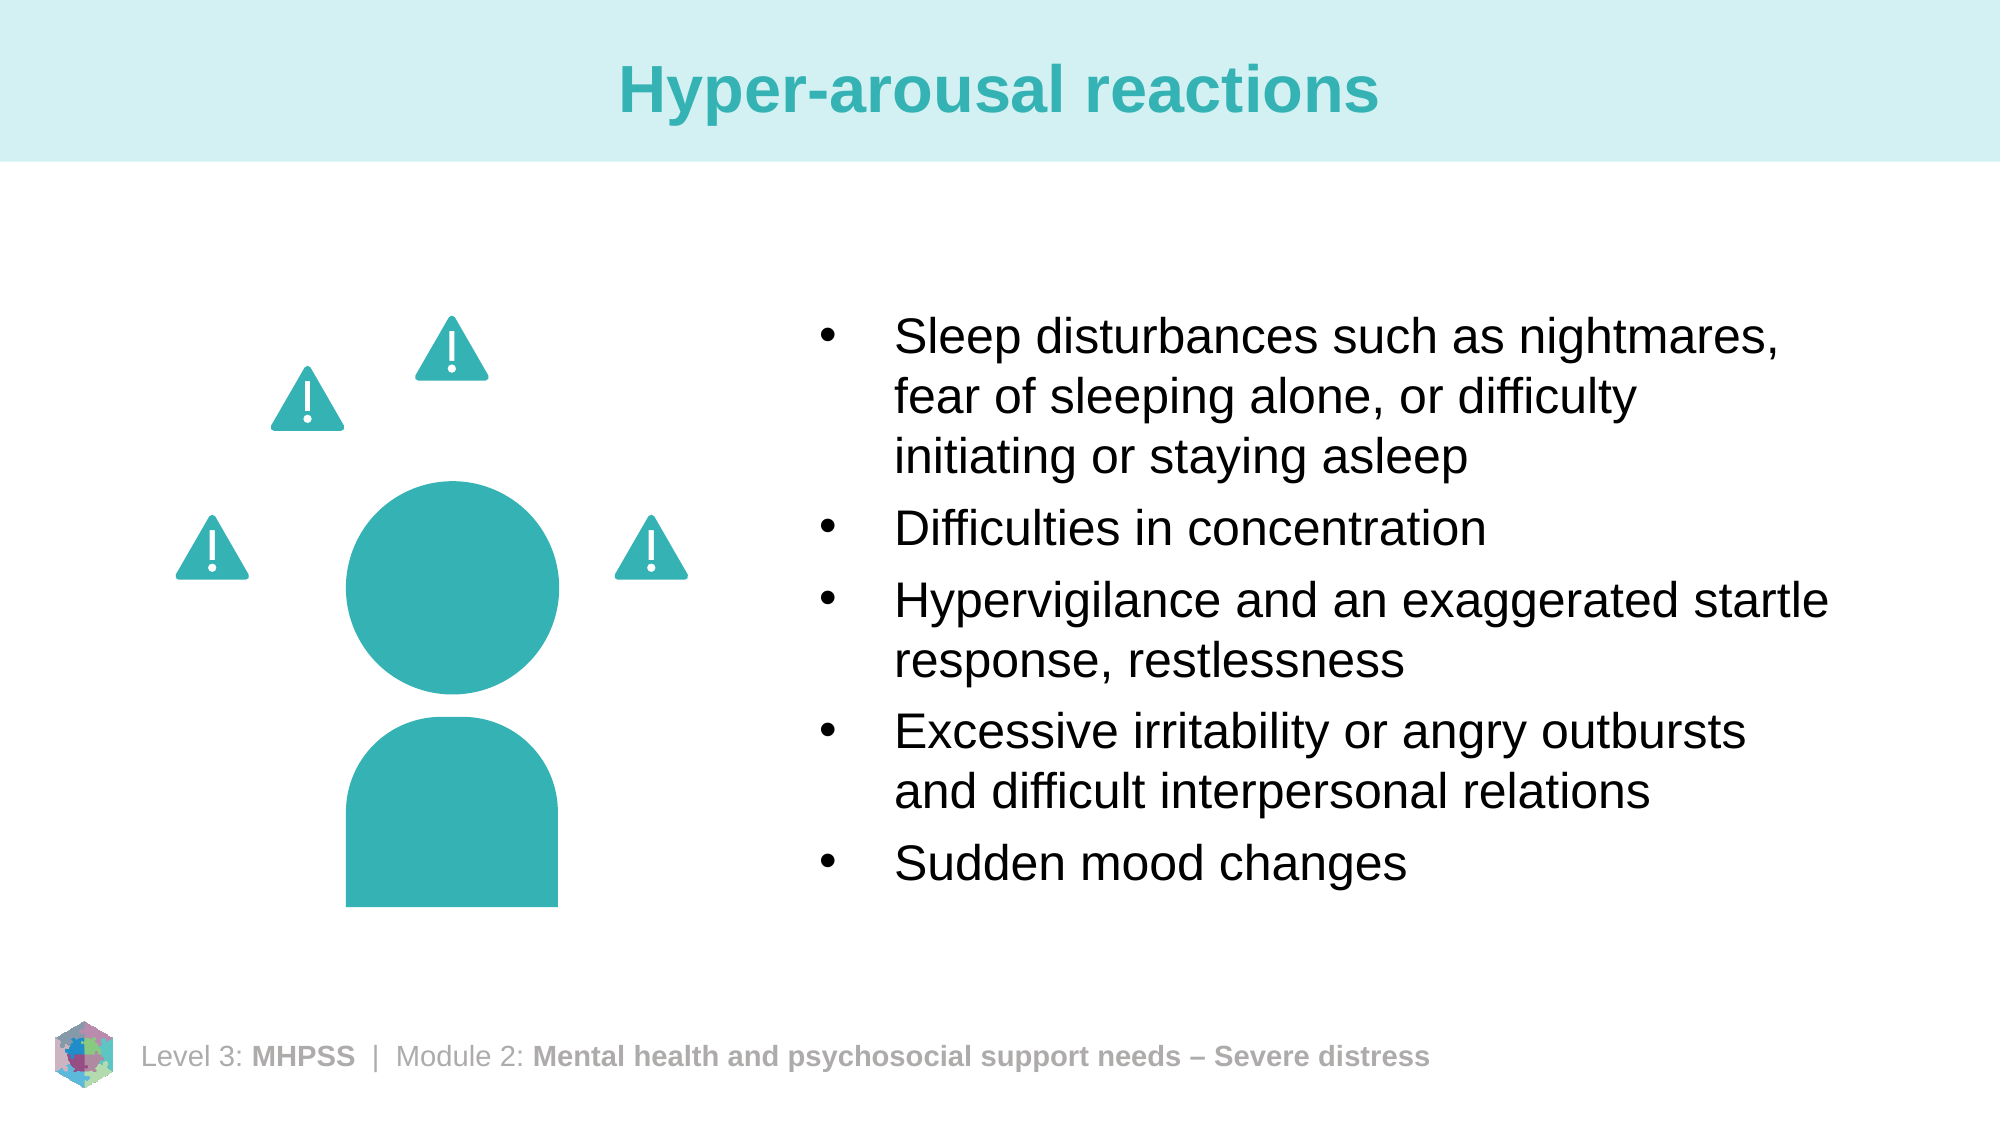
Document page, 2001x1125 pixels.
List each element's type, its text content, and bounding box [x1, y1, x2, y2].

text_box [614, 514, 688, 580]
picture [55, 1021, 113, 1088]
text_box [415, 315, 489, 381]
text_box [175, 514, 249, 580]
text_box [271, 365, 344, 431]
text_box Sleep disturbances such as nightmares, fear of sleeping alone, or difficulty initiating or staying asleep Difficulties in concentration Hypervigilance and an exaggerated startle response, restlessness Excessive irritability or angry outbursts and difficult interpersonal relations Sudden mood changes [804, 288, 1847, 906]
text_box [345, 480, 560, 908]
title Hyper-arousal reactions [137, 19, 1863, 163]
